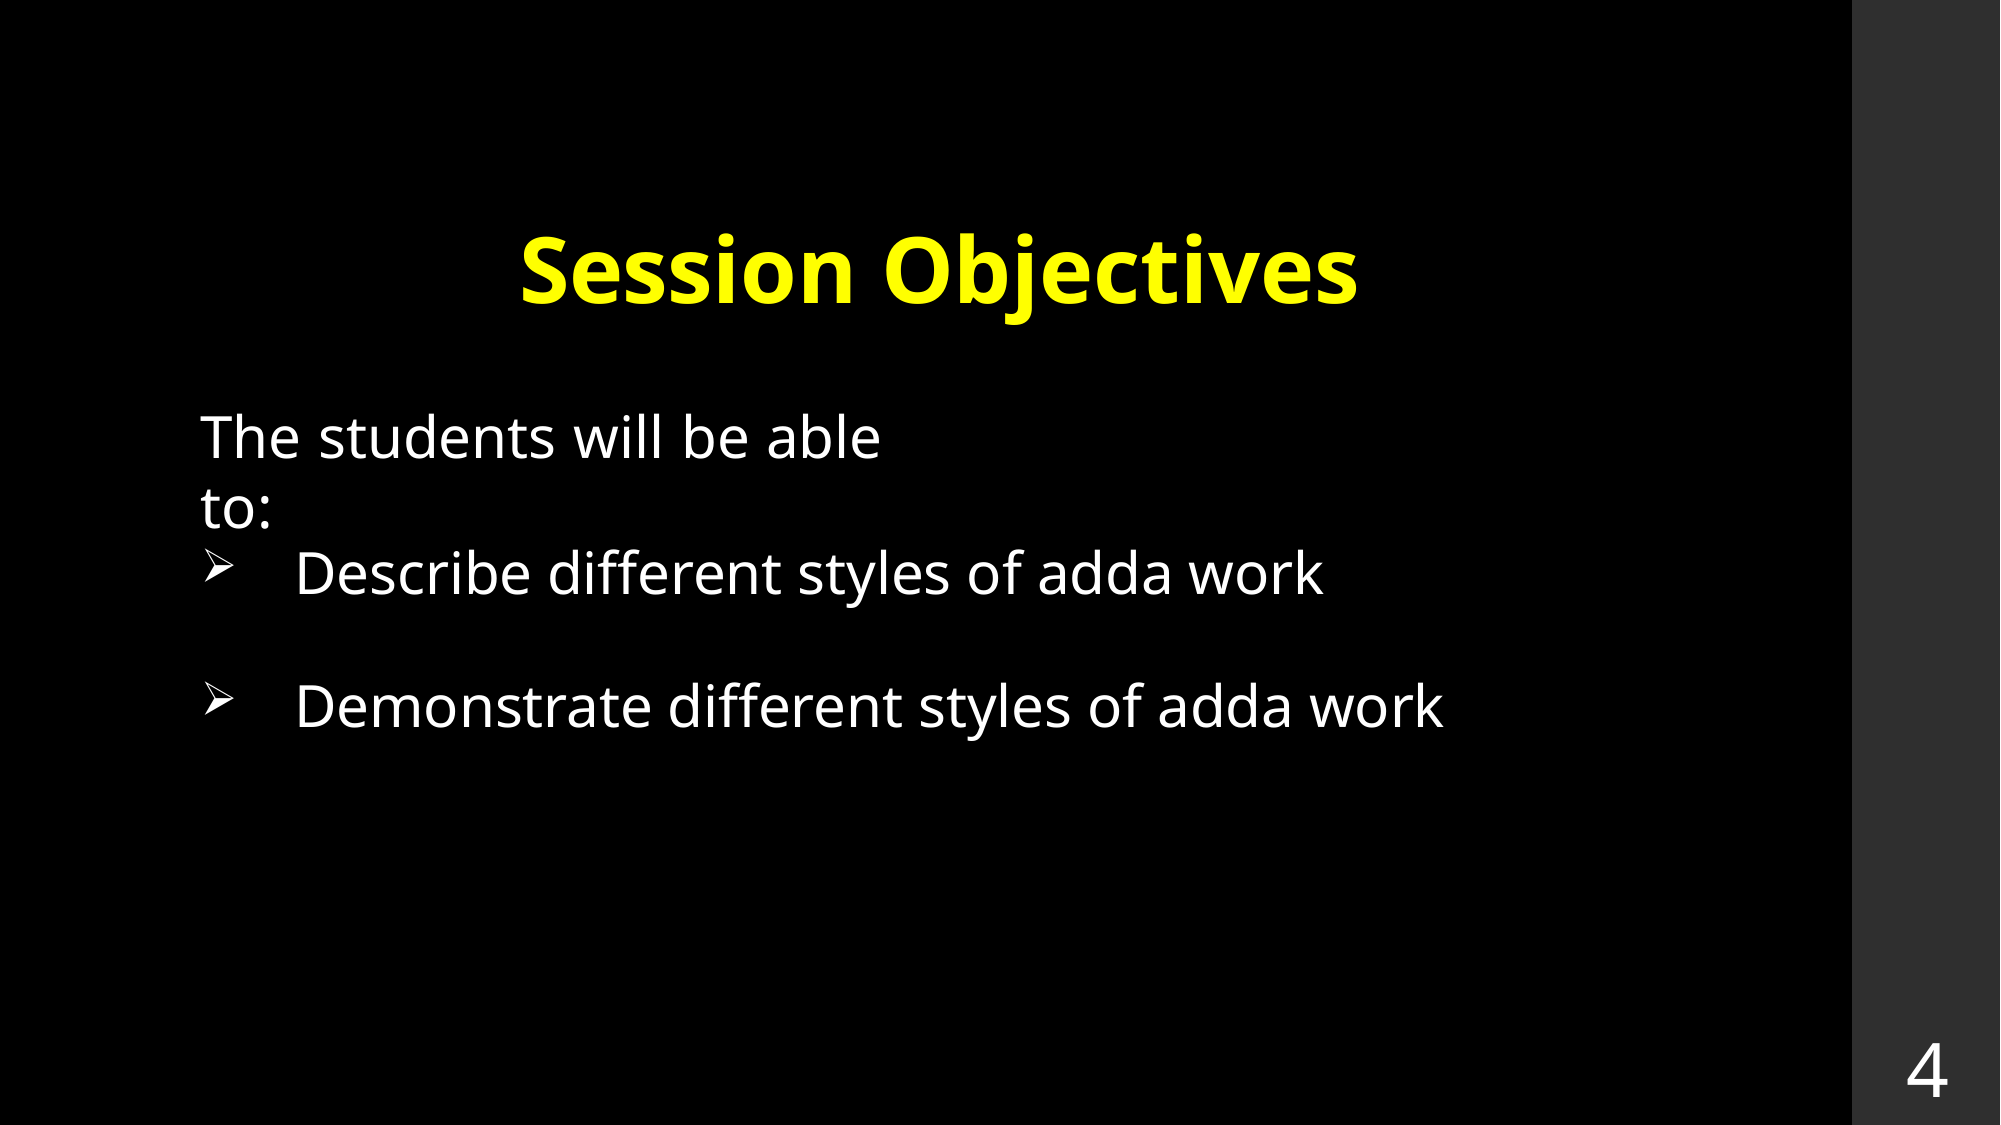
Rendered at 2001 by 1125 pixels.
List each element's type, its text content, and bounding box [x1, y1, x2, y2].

slide_number 4 [1902, 1022, 1953, 1125]
text_box Session Objectives [517, 212, 1389, 323]
text_box The students will be able to: [198, 399, 971, 539]
text_box [1429, 640, 1550, 712]
text_box Describe different styles of adda work Demonstrate different styles of adda work [198, 539, 1725, 740]
